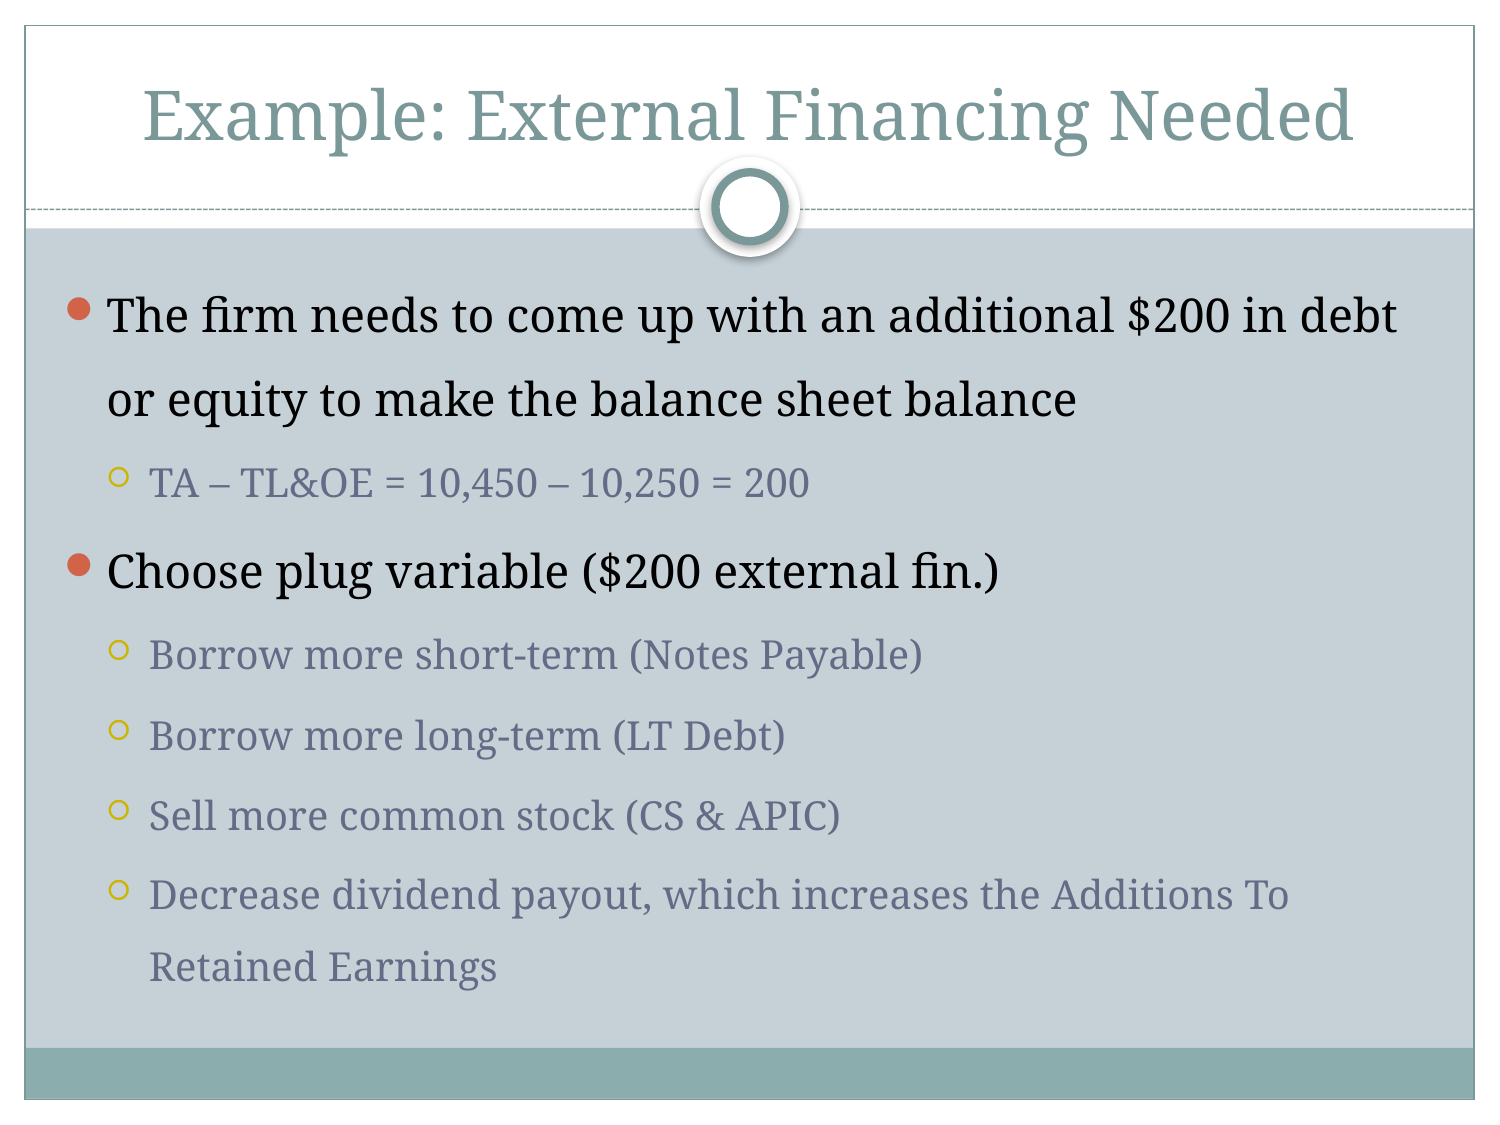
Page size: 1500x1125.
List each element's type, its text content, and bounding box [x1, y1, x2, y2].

list The firm needs to come up with an additional $200 in debt or equity to make the balance sheet balance TA – TL&OE = 10,450 – 10,250 = 200 Choose plug variable ($200 external fin.) Borrow more short-term (Notes Payable) Borrow more long-term (LT Debt) Sell more common stock (CS & APIC) Decrease dividend payout, which increases the Additions To Retained Earnings [49, 250, 1445, 1001]
title Example: External Financing Needed [49, 37, 1450, 162]
